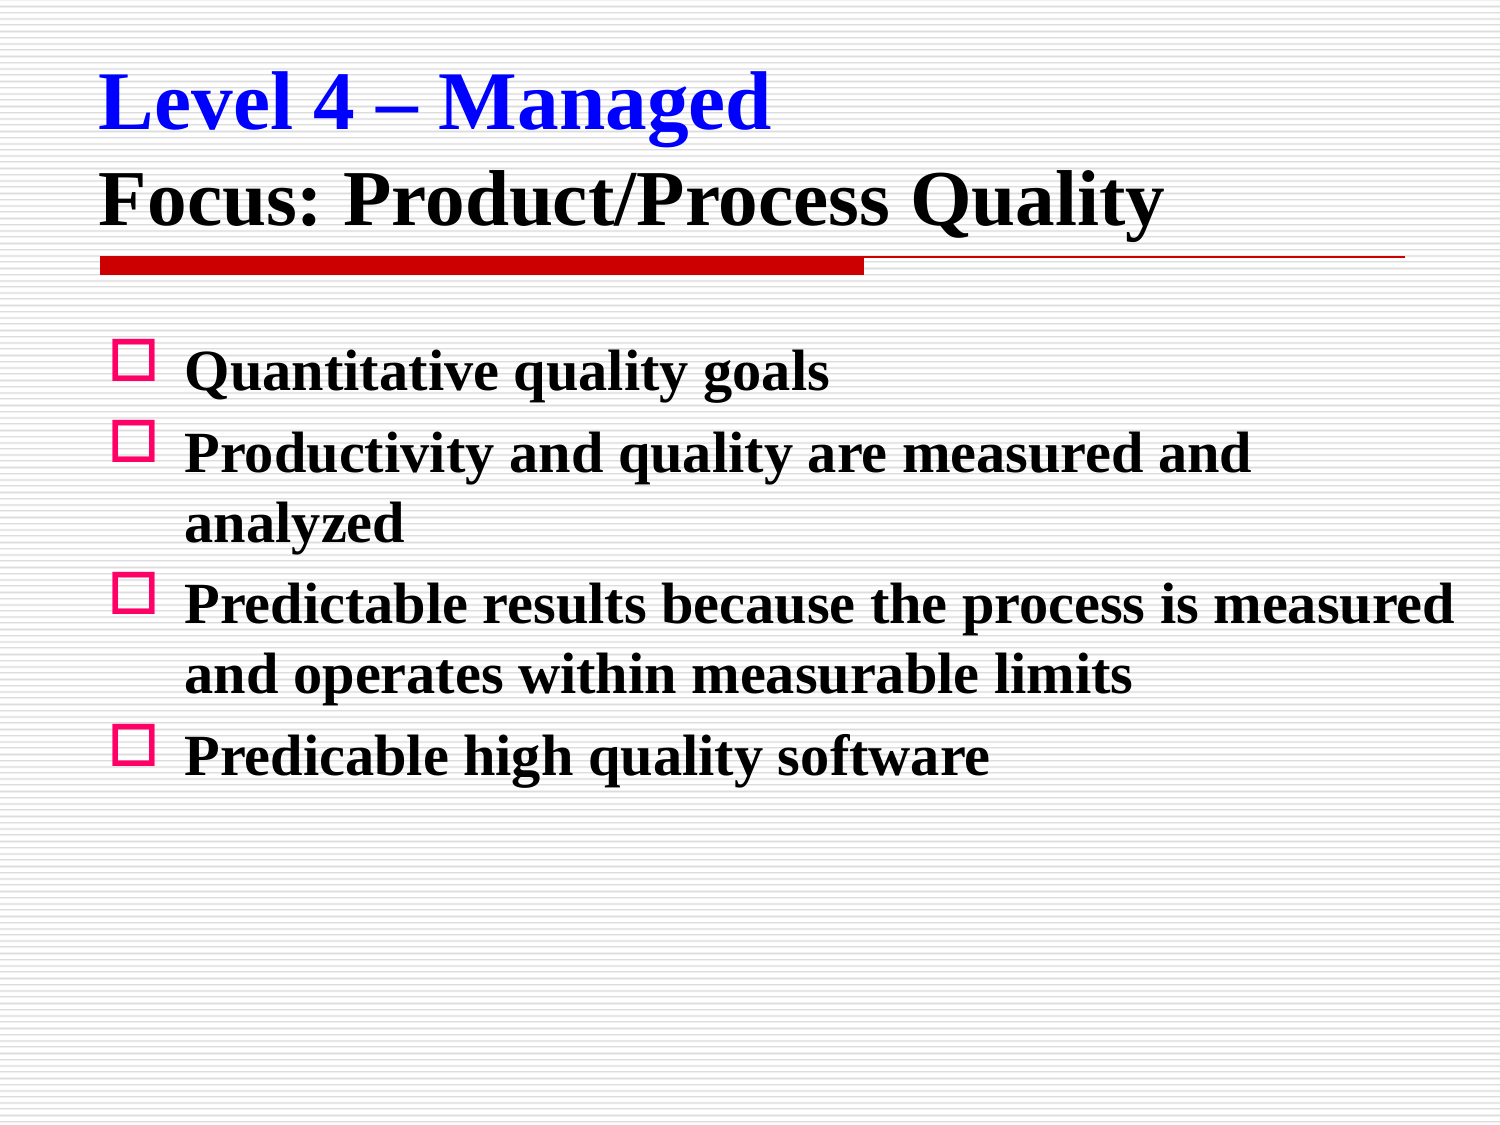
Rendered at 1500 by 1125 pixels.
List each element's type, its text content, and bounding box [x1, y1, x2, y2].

text_box Quantitative quality goals Productivity and quality are measured and analyzed Predictable results because the process is measured and operates within measurable limits Predicable high quality software [92, 324, 1500, 1000]
text_box Level 4 – Managed Focus: Product/Process Quality [84, 50, 1500, 238]
picture [0, 0, 1500, 1125]
